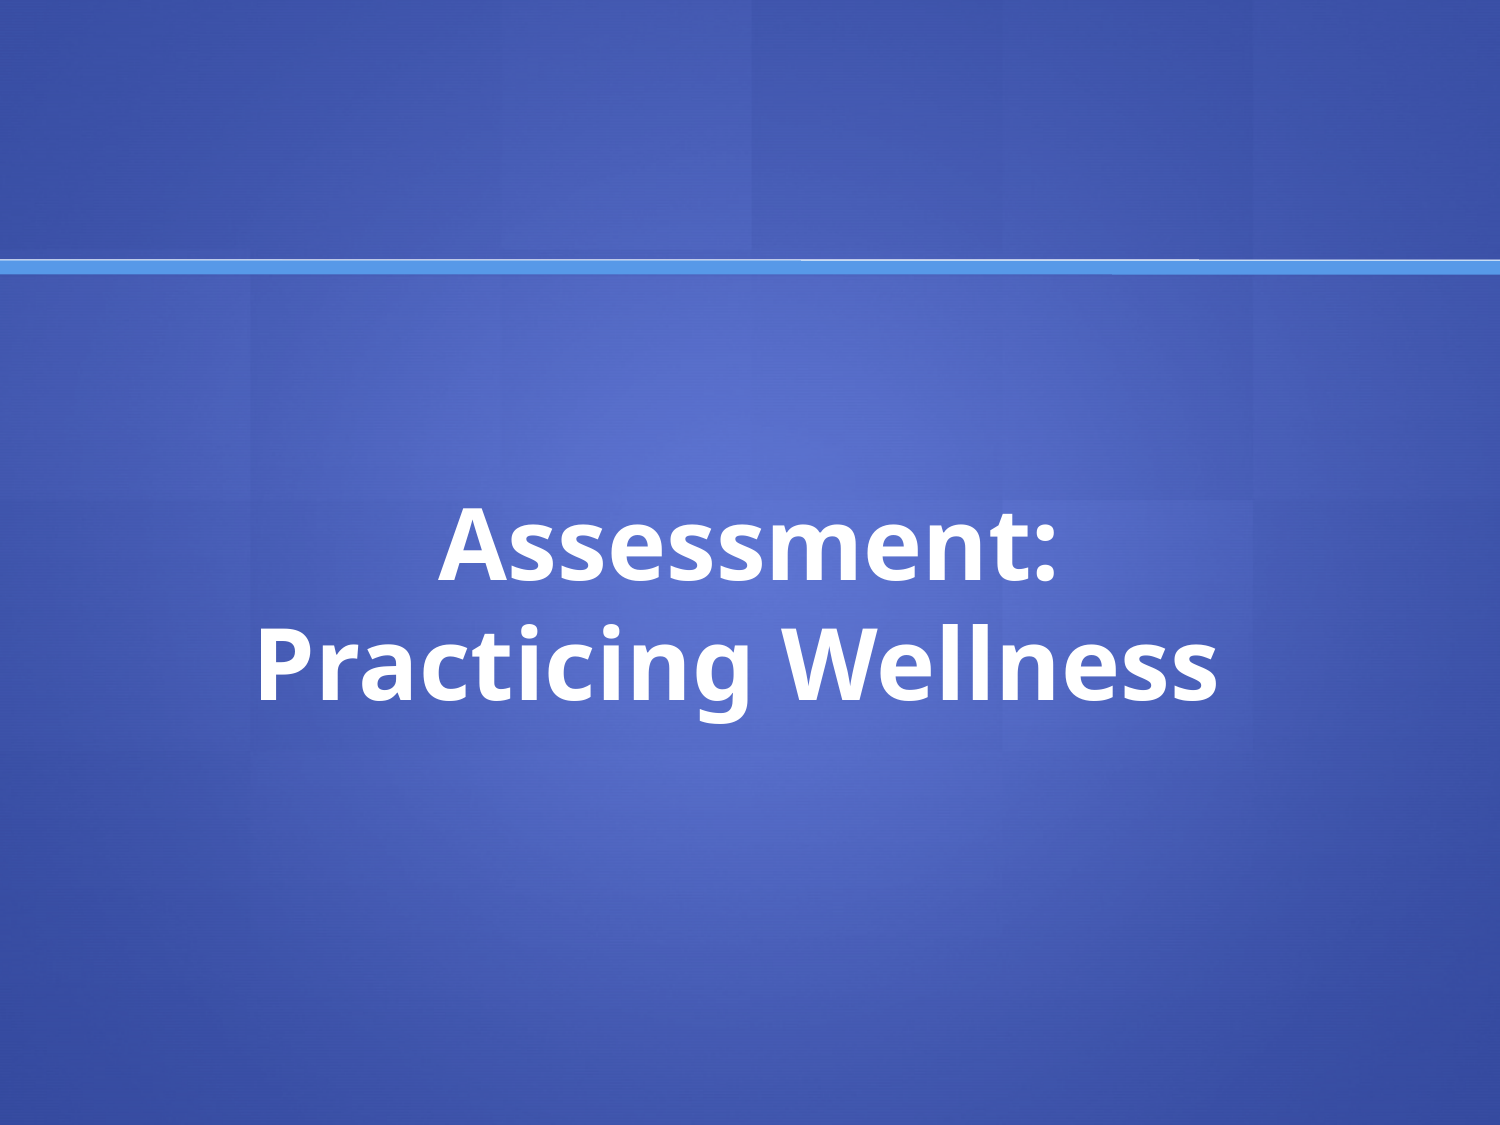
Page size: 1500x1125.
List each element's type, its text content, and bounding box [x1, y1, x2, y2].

title Assessment: Practicing Wellness [75, 411, 1425, 791]
